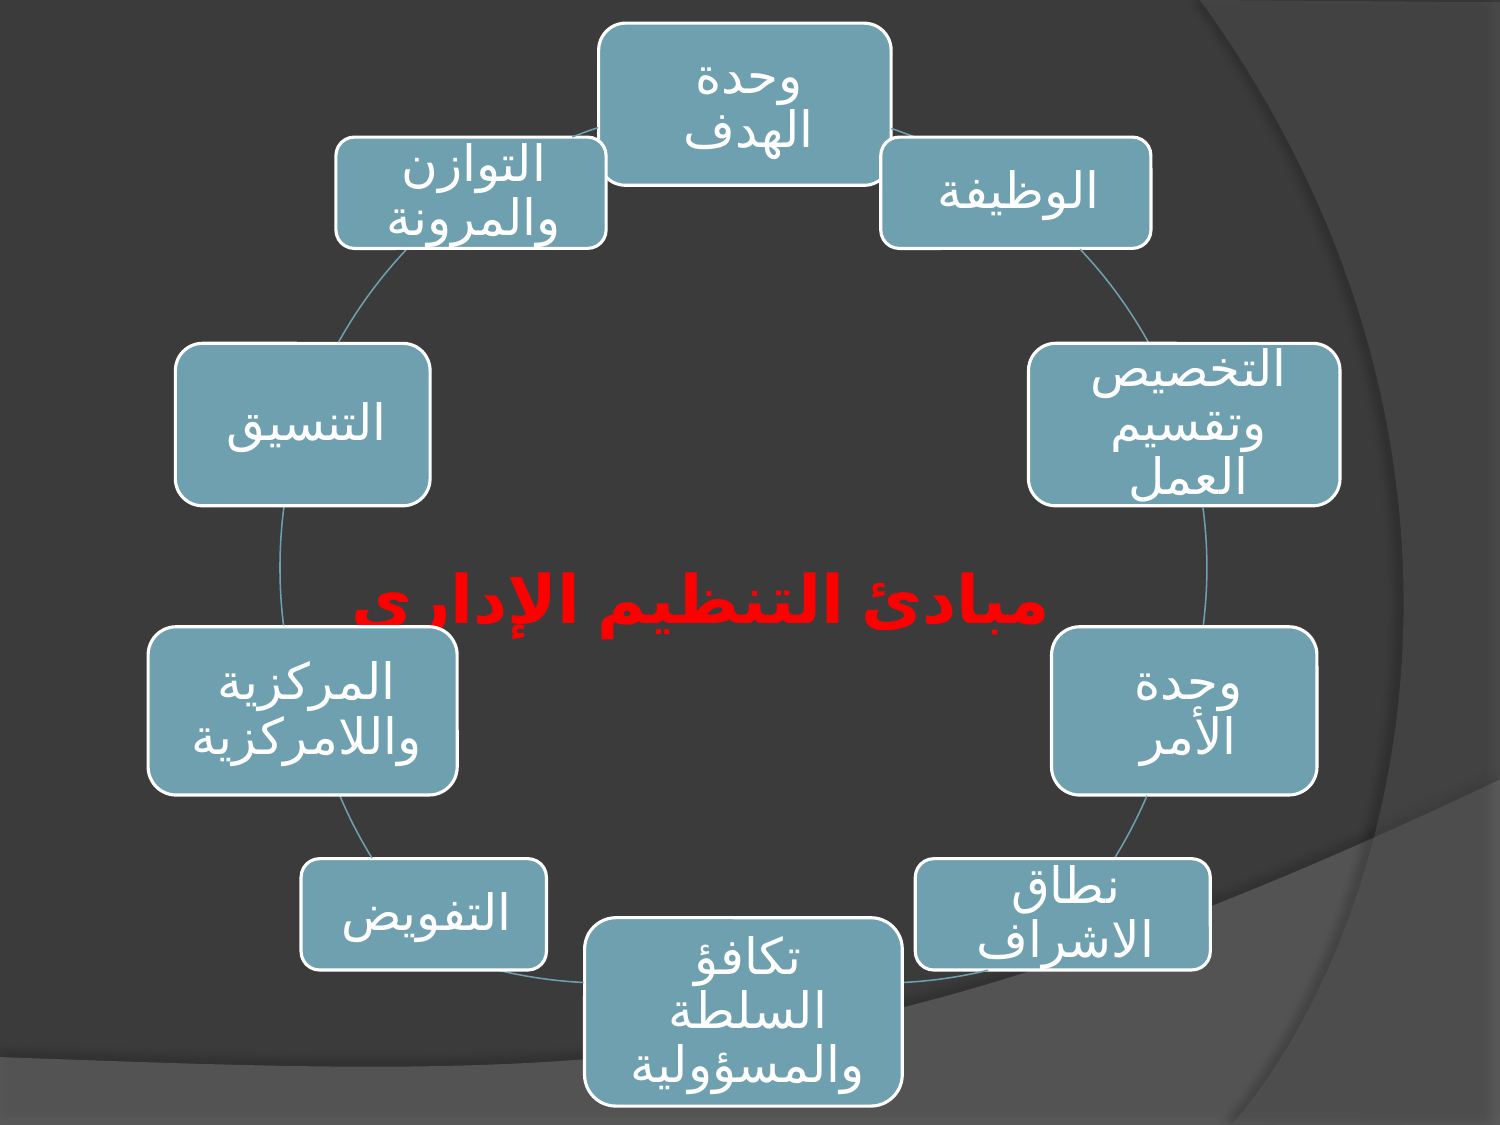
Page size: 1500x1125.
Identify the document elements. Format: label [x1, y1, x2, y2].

list [17, 54, 1471, 1095]
